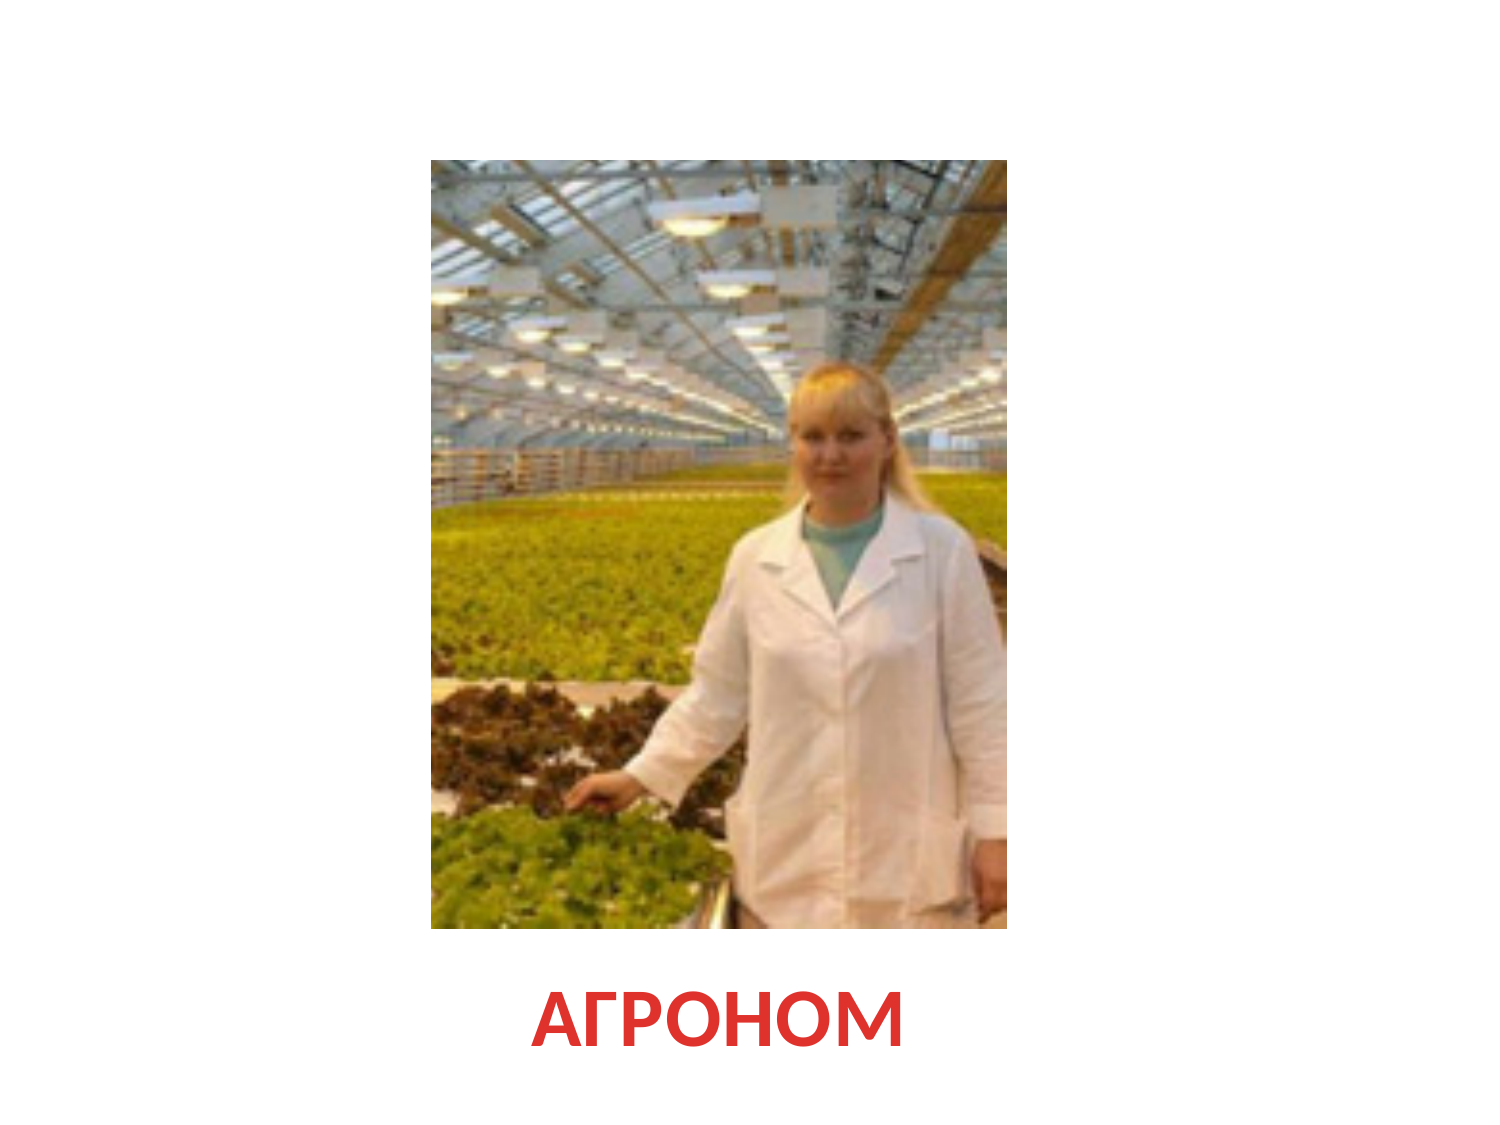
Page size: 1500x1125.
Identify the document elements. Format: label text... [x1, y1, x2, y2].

text_box АГРОНОМ [246, 955, 1192, 1071]
picture [430, 160, 1007, 929]
